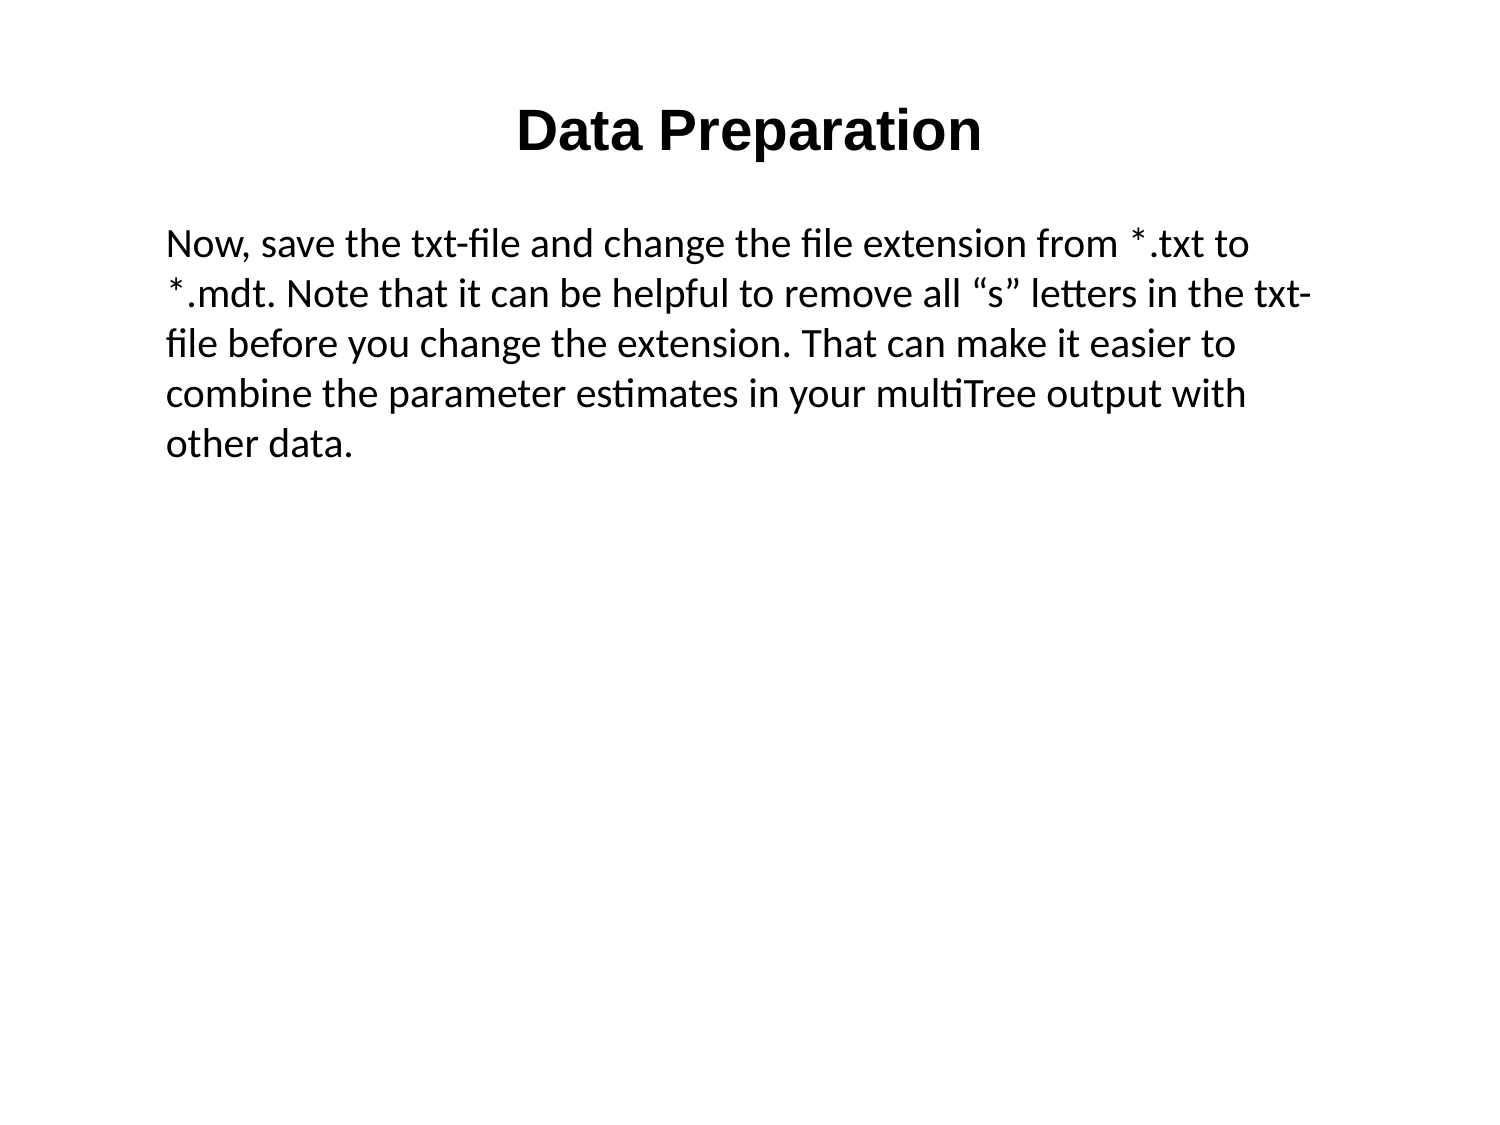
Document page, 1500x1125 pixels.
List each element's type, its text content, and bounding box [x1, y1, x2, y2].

text_box Now, save the txt-file and change the file extension from *.txt to *.mdt. Note that it can be helpful to remove all “s” letters in the txt-file before you change the extension. That can make it easier to combine the parameter estimates in your multiTree output with other data. [151, 208, 1356, 473]
text_box Data Preparation [0, 84, 1500, 185]
